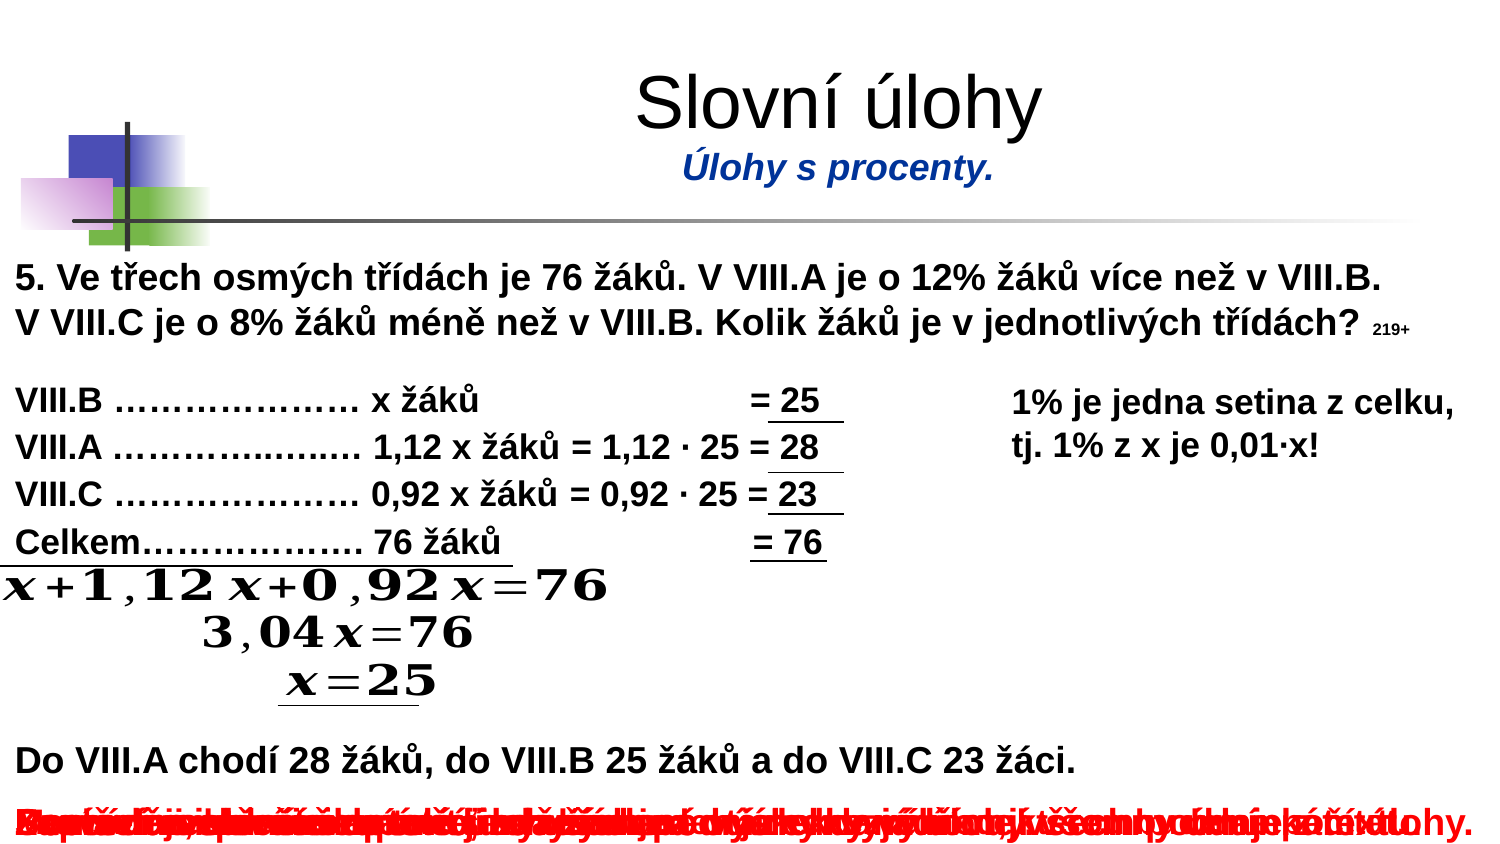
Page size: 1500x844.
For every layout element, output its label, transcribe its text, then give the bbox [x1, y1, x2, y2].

text_box = 0,92 ∙ 25 = 23 [555, 469, 851, 517]
text_box 5. Ve třech osmých třídách je 76 žáků. V VIII.A je o 12% žáků více než v VIII.B. V VIII.C je o 8% žáků méně než v VIII.B. Kolik žáků je v jednotlivých třídách? 219+ [0, 256, 1500, 340]
text_box Celkem………………. 76 žáků [0, 516, 632, 564]
text_box VIII.A …………..…..… 1,12 x žáků [0, 421, 556, 469]
text_box = 25 [735, 374, 869, 421]
text_box Slovní úlohy Úlohy s procenty. [177, 43, 1500, 198]
text_box VIII.B ………………… x žáků [0, 374, 573, 421]
text_box VIII.C ………………… 0,92 x žáků [0, 469, 555, 516]
text_box = 76 [738, 516, 845, 564]
text_box 1% je jedna setina z celku, tj. 1% z x je 0,01∙x! [996, 386, 1495, 458]
text_box Zapíšeme slovní odpověď na všechna otázky dané úlohy. [0, 797, 1500, 844]
text_box Do VIII.A chodí 28 žáků, do VIII.B 25 žáků a do VIII.C 23 žáci. [0, 728, 1459, 788]
text_box = 1,12 ∙ 25 = 28 [556, 421, 880, 470]
